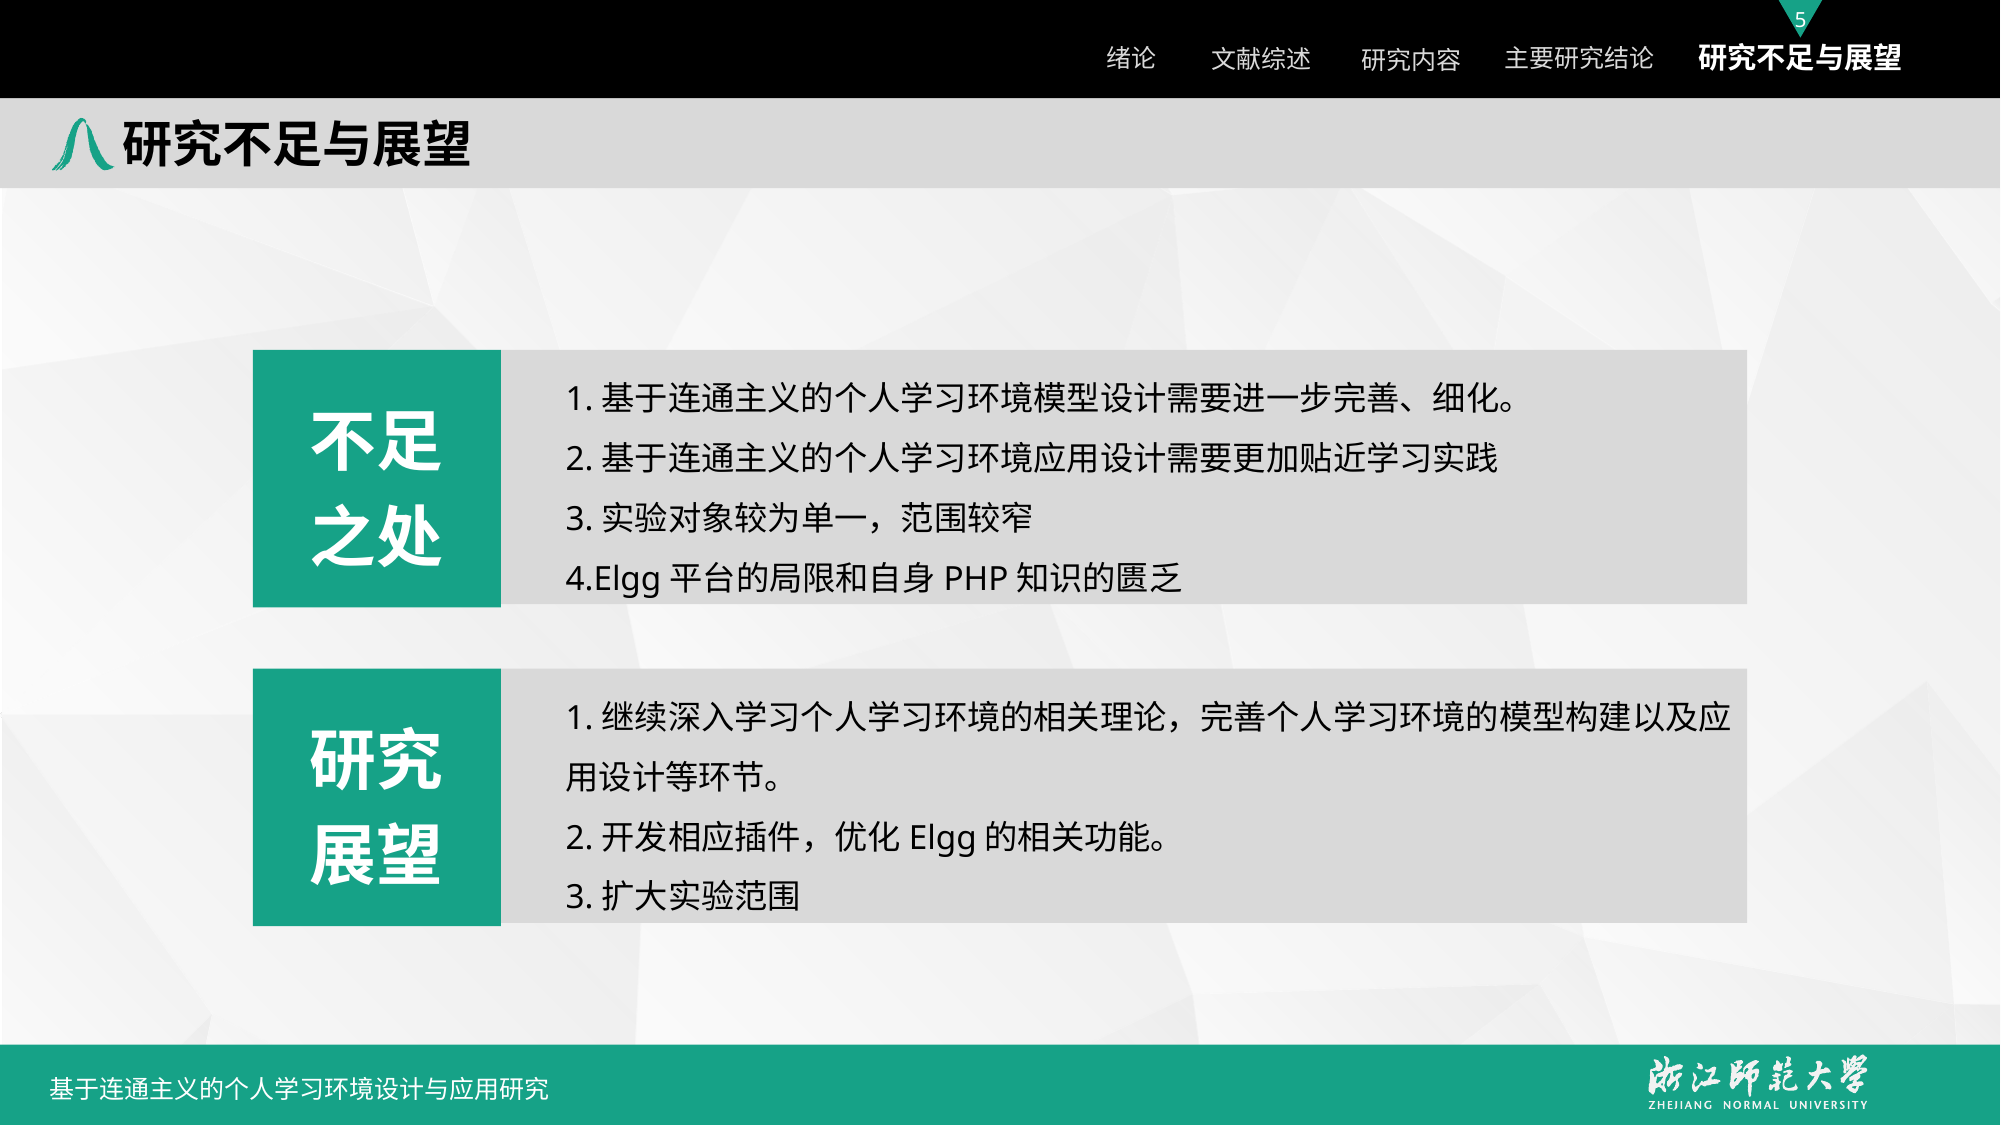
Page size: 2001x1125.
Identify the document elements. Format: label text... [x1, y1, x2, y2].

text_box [252, 668, 1748, 927]
picture [0, 0, 2001, 1125]
list 研究不足与展望 [107, 111, 746, 183]
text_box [252, 349, 1748, 608]
